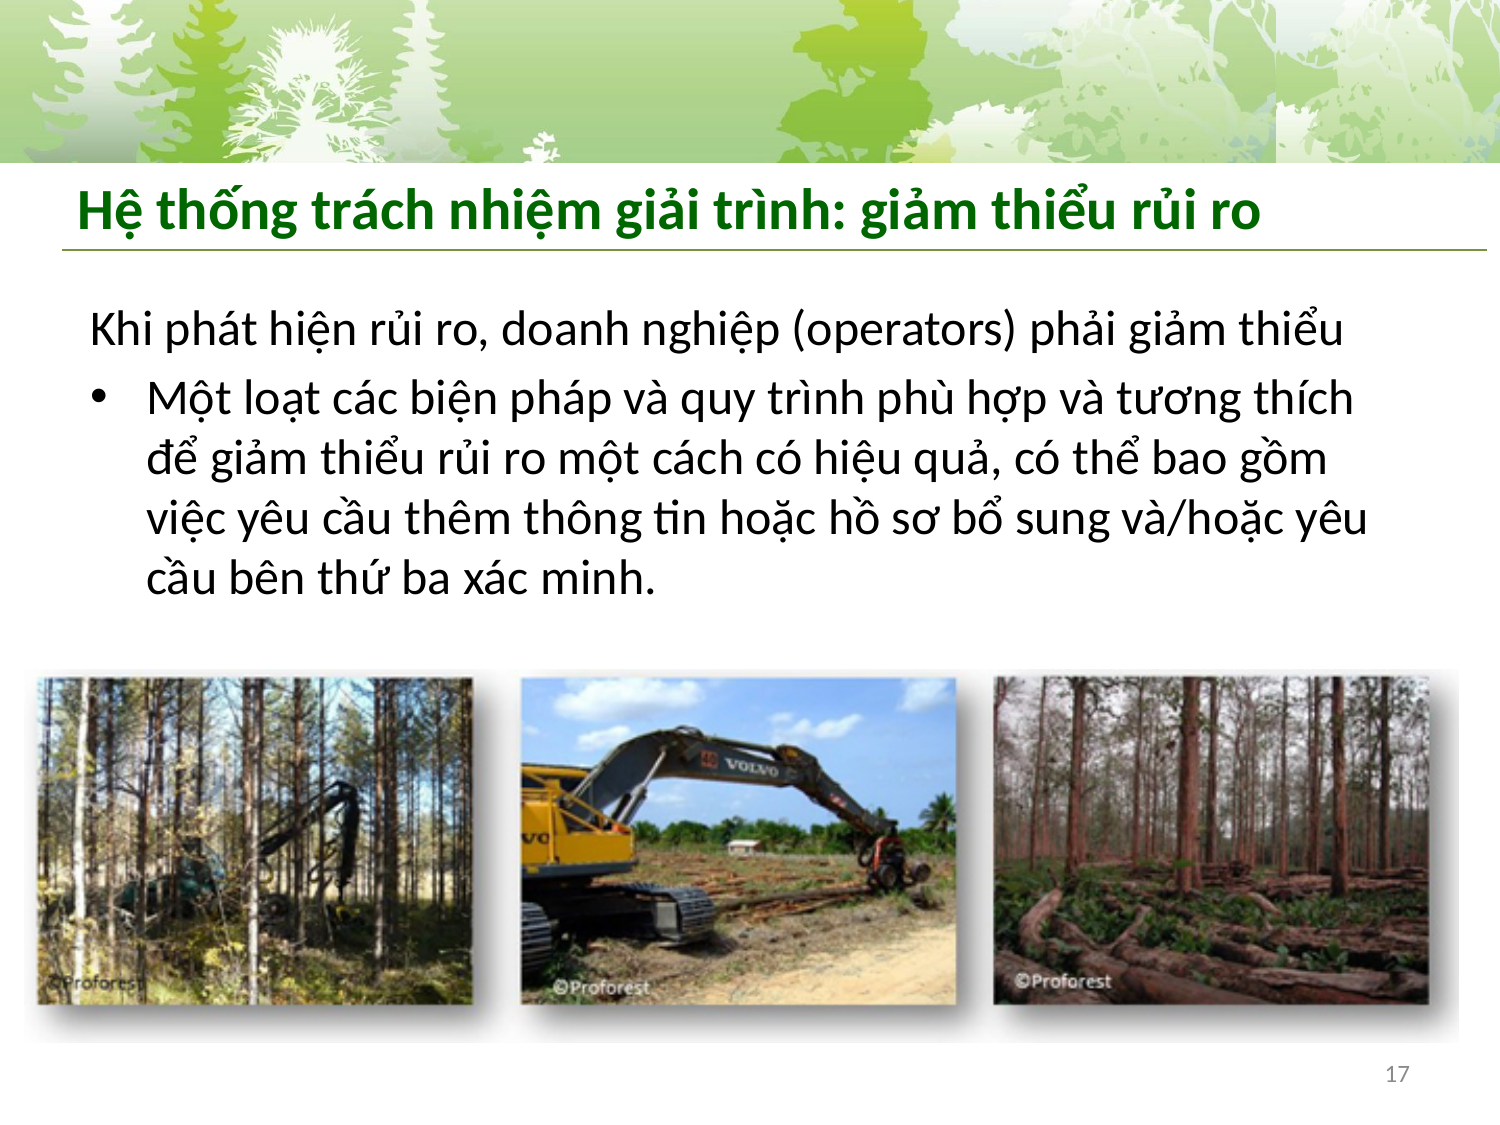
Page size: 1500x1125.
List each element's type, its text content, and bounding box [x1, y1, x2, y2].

picture [24, 669, 1459, 1043]
list Khi phát hiện rủi ro, doanh nghiệp (operators) phải giảm thiểu Một loạt các biện pháp và quy trình phù hợp và tương thích để giảm thiểu rủi ro một cách có hiệu quả, có thể bao gồm việc yêu cầu thêm thông tin hoặc hồ sơ bổ sung và/hoặc yêu cầu bên thứ ba xác minh. [75, 287, 1425, 668]
slide_number 17 [1074, 1051, 1425, 1103]
title Hệ thống trách nhiệm giải trình: giảm thiểu rủi ro [62, 174, 1350, 238]
picture [0, 0, 1500, 163]
